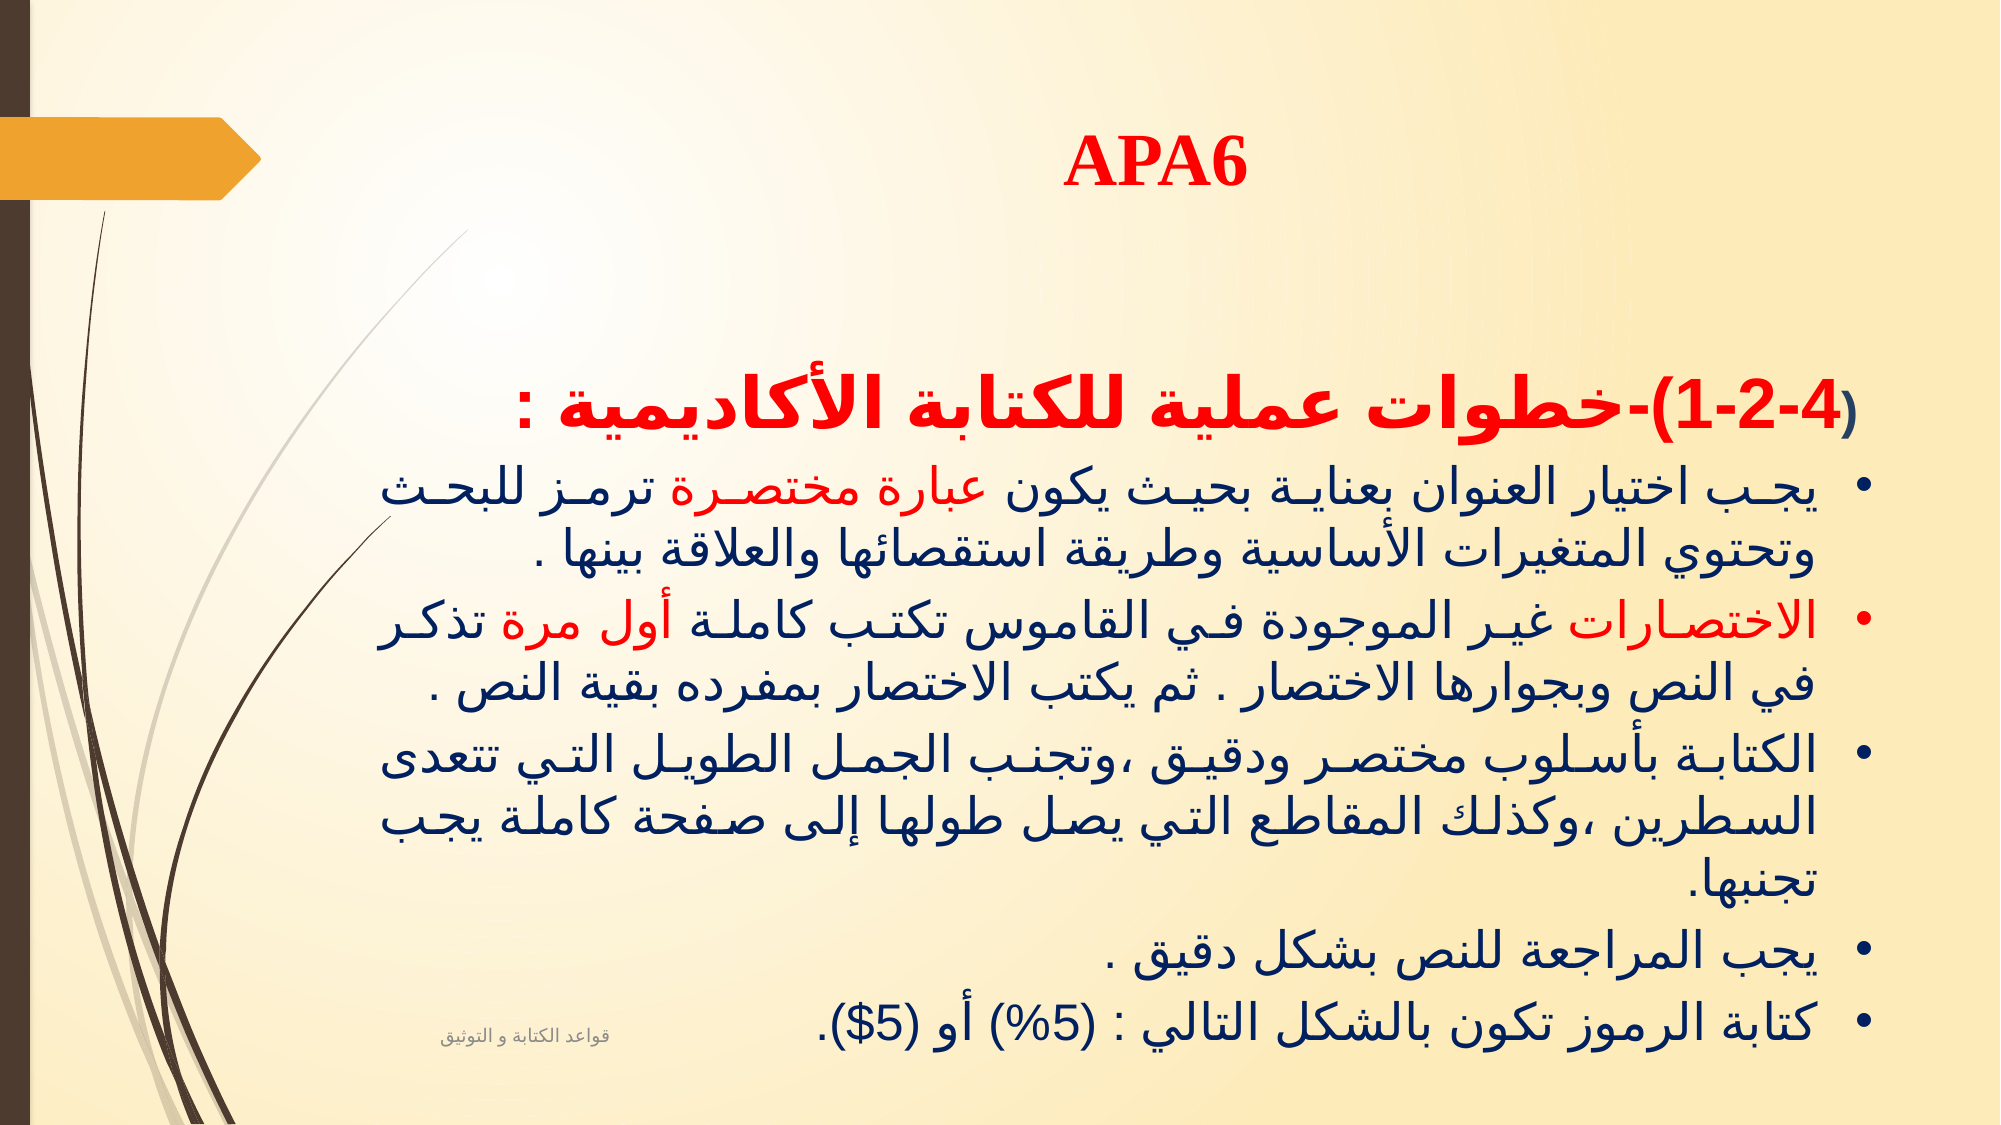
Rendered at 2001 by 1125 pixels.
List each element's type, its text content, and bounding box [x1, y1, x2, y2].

title APA6 [425, 102, 1888, 313]
footer قواعد الكتابة و التوثيق [424, 1006, 1675, 1067]
list (1-2-4)-خطوات عملية للكتابة الأكاديمية : يجب اختيار العنوان بعناية بحيث يكون عبارة مختصرة ترمز للبحث وتحتوي المتغيرات الأساسية وطريقة استقصائها والعلاقة بينها . الاختصارات غير الموجودة في القاموس تكتب كاملة أول مرة تذكر في النص وبجوارها الاختصار . ثم يكتب الاختصار بمفرده بقية النص . الكتابة بأسلوب مختصر ودقيق ،وتجنب الجمل الطويل التي تتعدى السطرين ،وكذلك المقاطع التي يصل طولها إلى صفحة كاملة يجب تجنبها. يجب المراجعة للنص بشكل دقيق . كتابة الرموز تكون بالشكل التالي : (5%) أو (5$). [364, 350, 1888, 1068]
